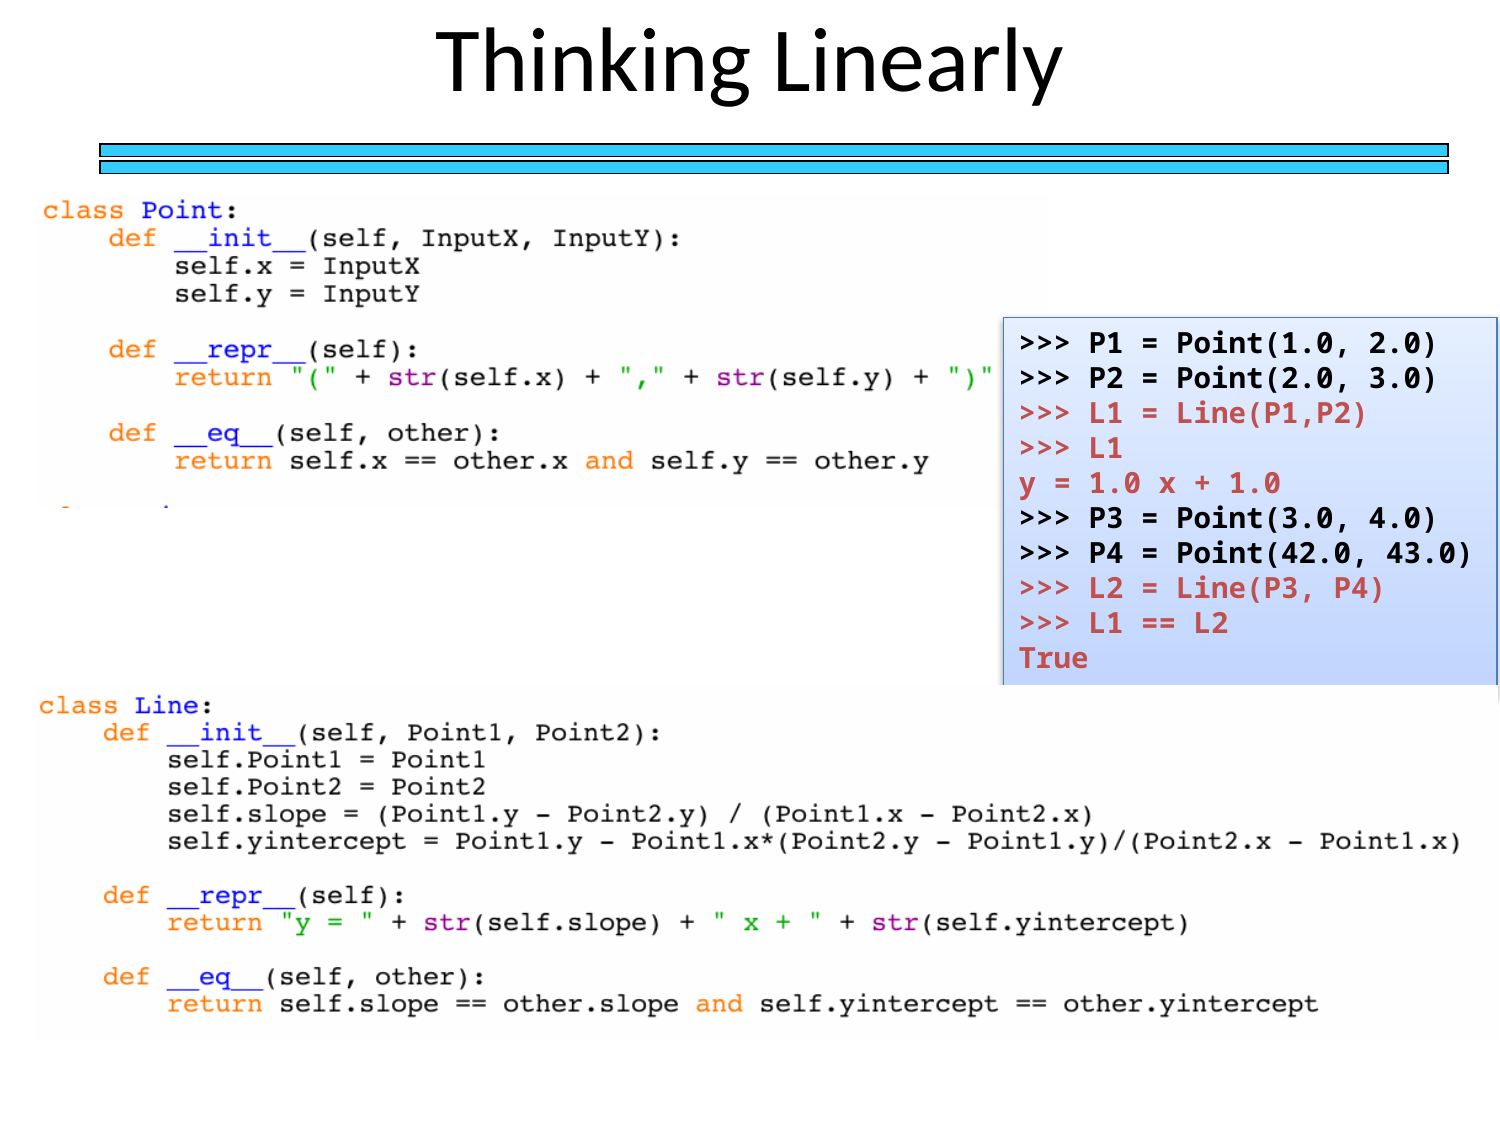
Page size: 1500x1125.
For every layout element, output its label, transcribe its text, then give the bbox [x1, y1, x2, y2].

text_box >>> P1 = Point(1.0, 2.0) >>> P2 = Point(2.0, 3.0) >>> L1 = Line(P1,P2) >>> L1 y = 1.0 x + 1.0 >>> P3 = Point(3.0, 4.0) >>> P4 = Point(42.0, 43.0) >>> L2 = Line(P3, P4) >>> L1 == L2 True [1003, 317, 1498, 685]
picture [34, 193, 1048, 508]
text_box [99, 143, 1449, 174]
picture [34, 685, 1498, 1041]
title Thinking Linearly [112, 0, 1388, 142]
